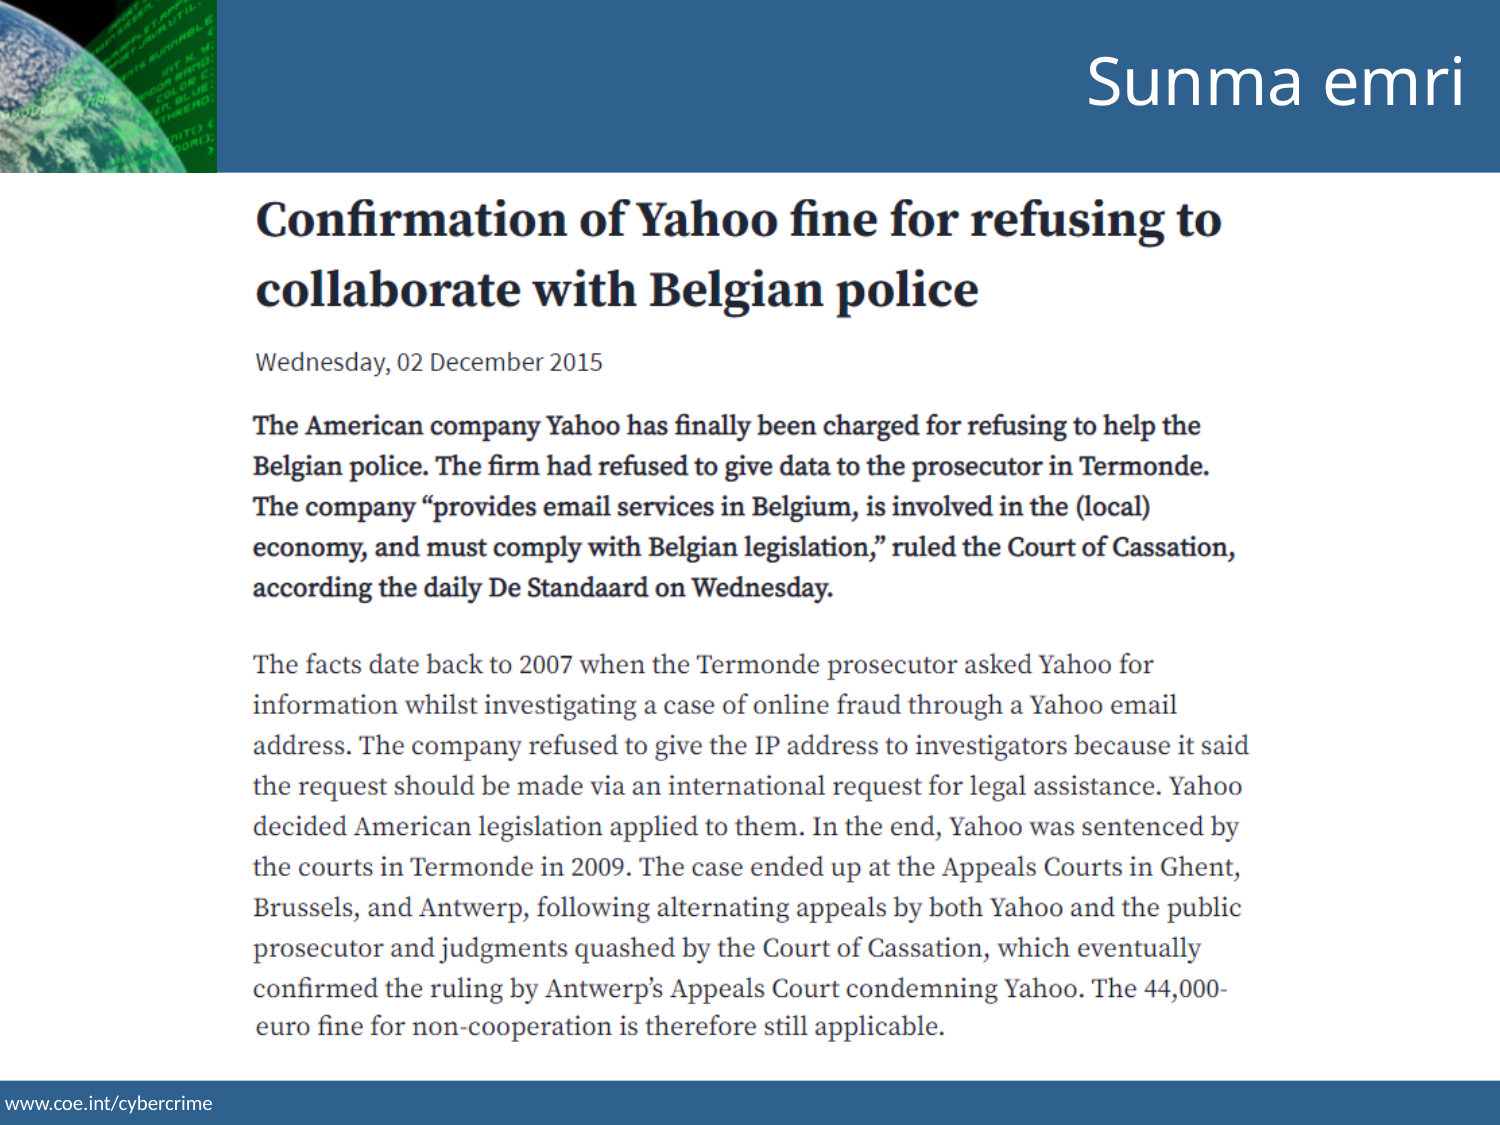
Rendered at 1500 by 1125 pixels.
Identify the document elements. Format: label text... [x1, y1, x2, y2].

picture [236, 198, 1282, 1059]
text_box Sunma emri [230, 31, 1483, 126]
picture [0, 0, 217, 173]
